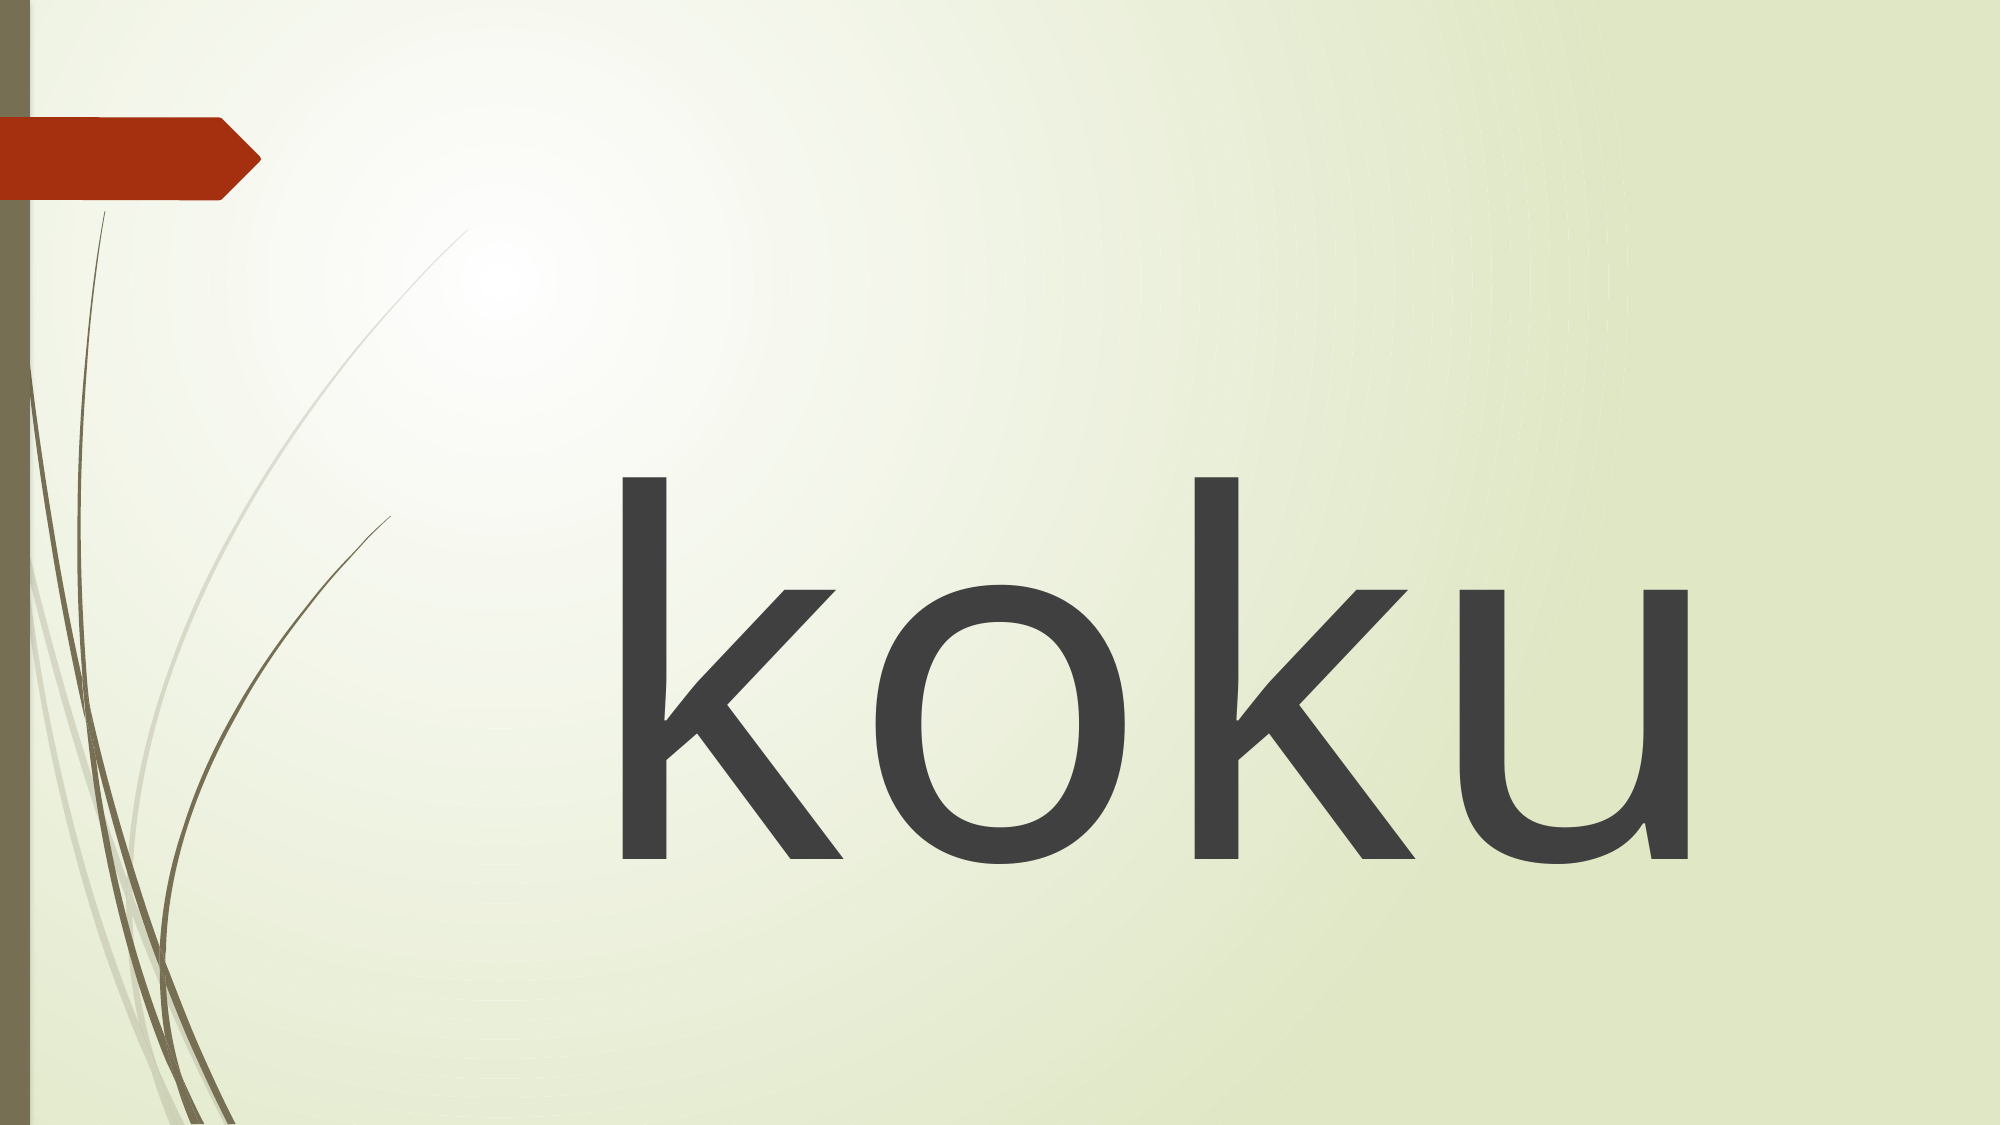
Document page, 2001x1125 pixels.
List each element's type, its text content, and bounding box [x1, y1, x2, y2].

list koku [424, 350, 1888, 970]
